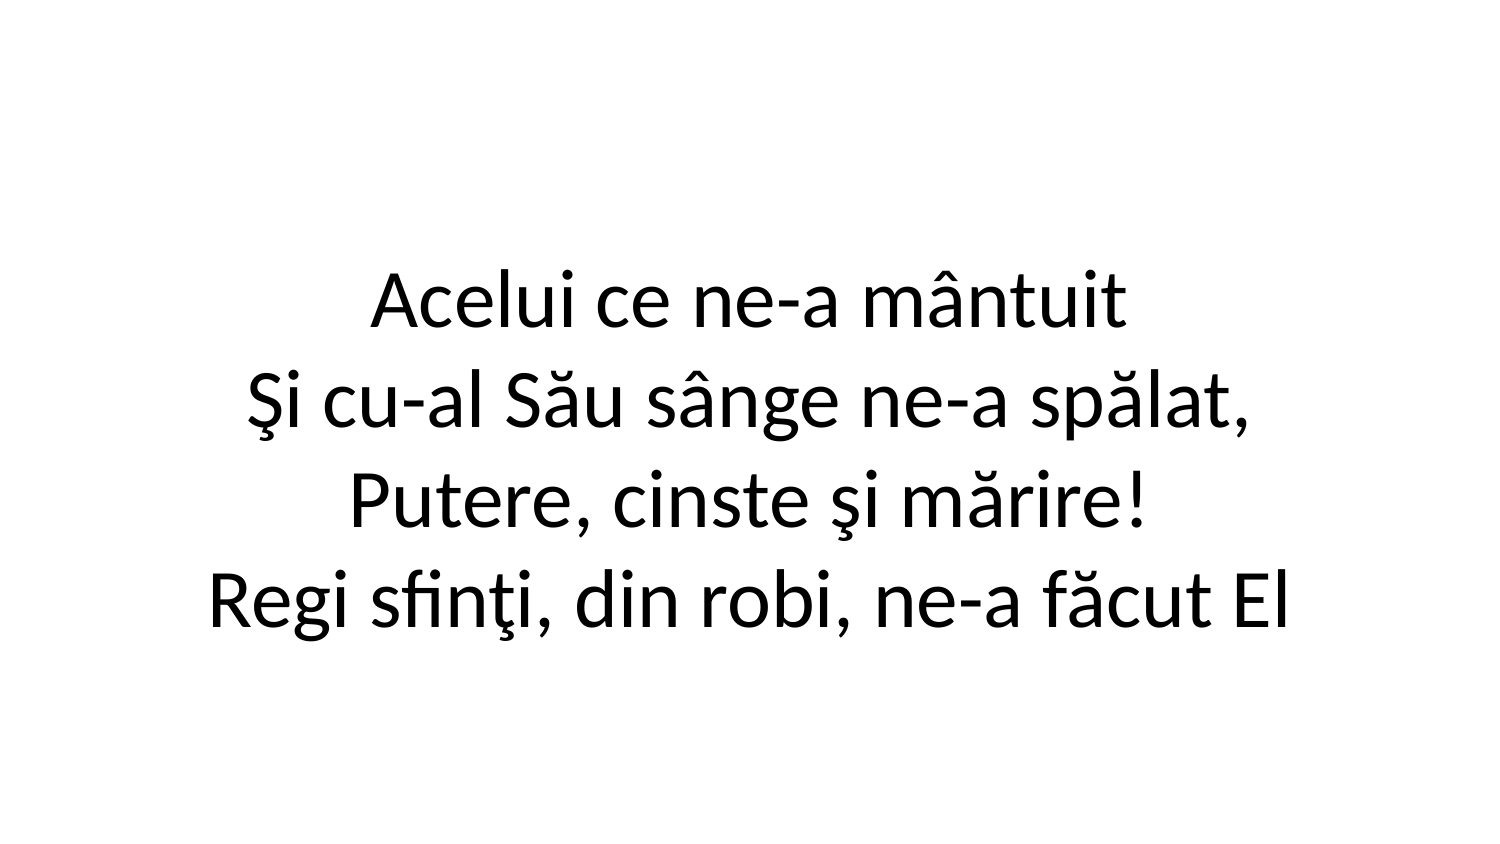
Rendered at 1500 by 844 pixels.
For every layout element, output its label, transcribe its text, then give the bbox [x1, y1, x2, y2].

text_box Acelui ce ne-a mântuit Şi cu-al Său sânge ne-a spălat, Putere, cinste şi mărire! Regi sfinţi, din robi, ne-a făcut El [192, 192, 1308, 652]
